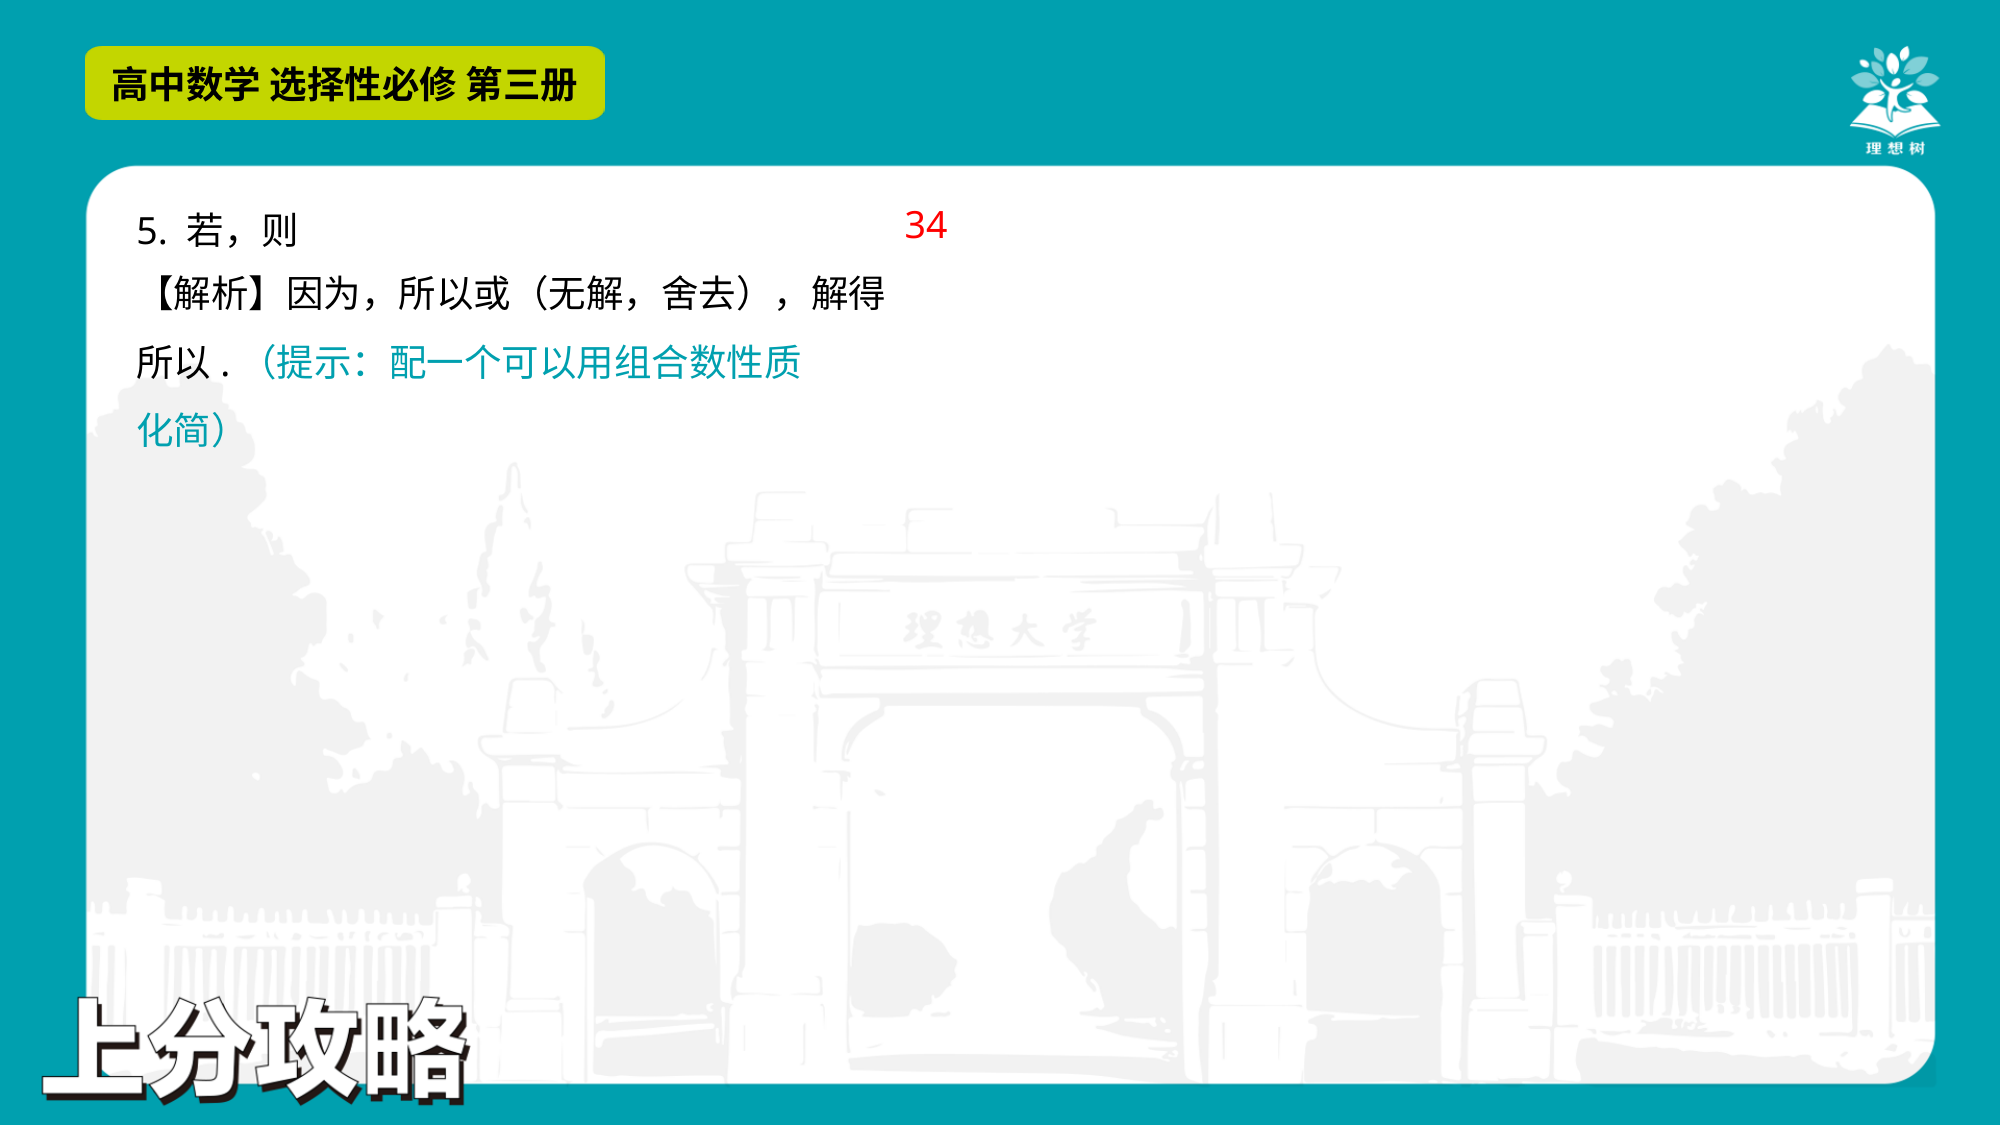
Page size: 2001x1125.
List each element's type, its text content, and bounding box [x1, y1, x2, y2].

text_box 34 [890, 177, 962, 239]
picture [0, 0, 2000, 1125]
